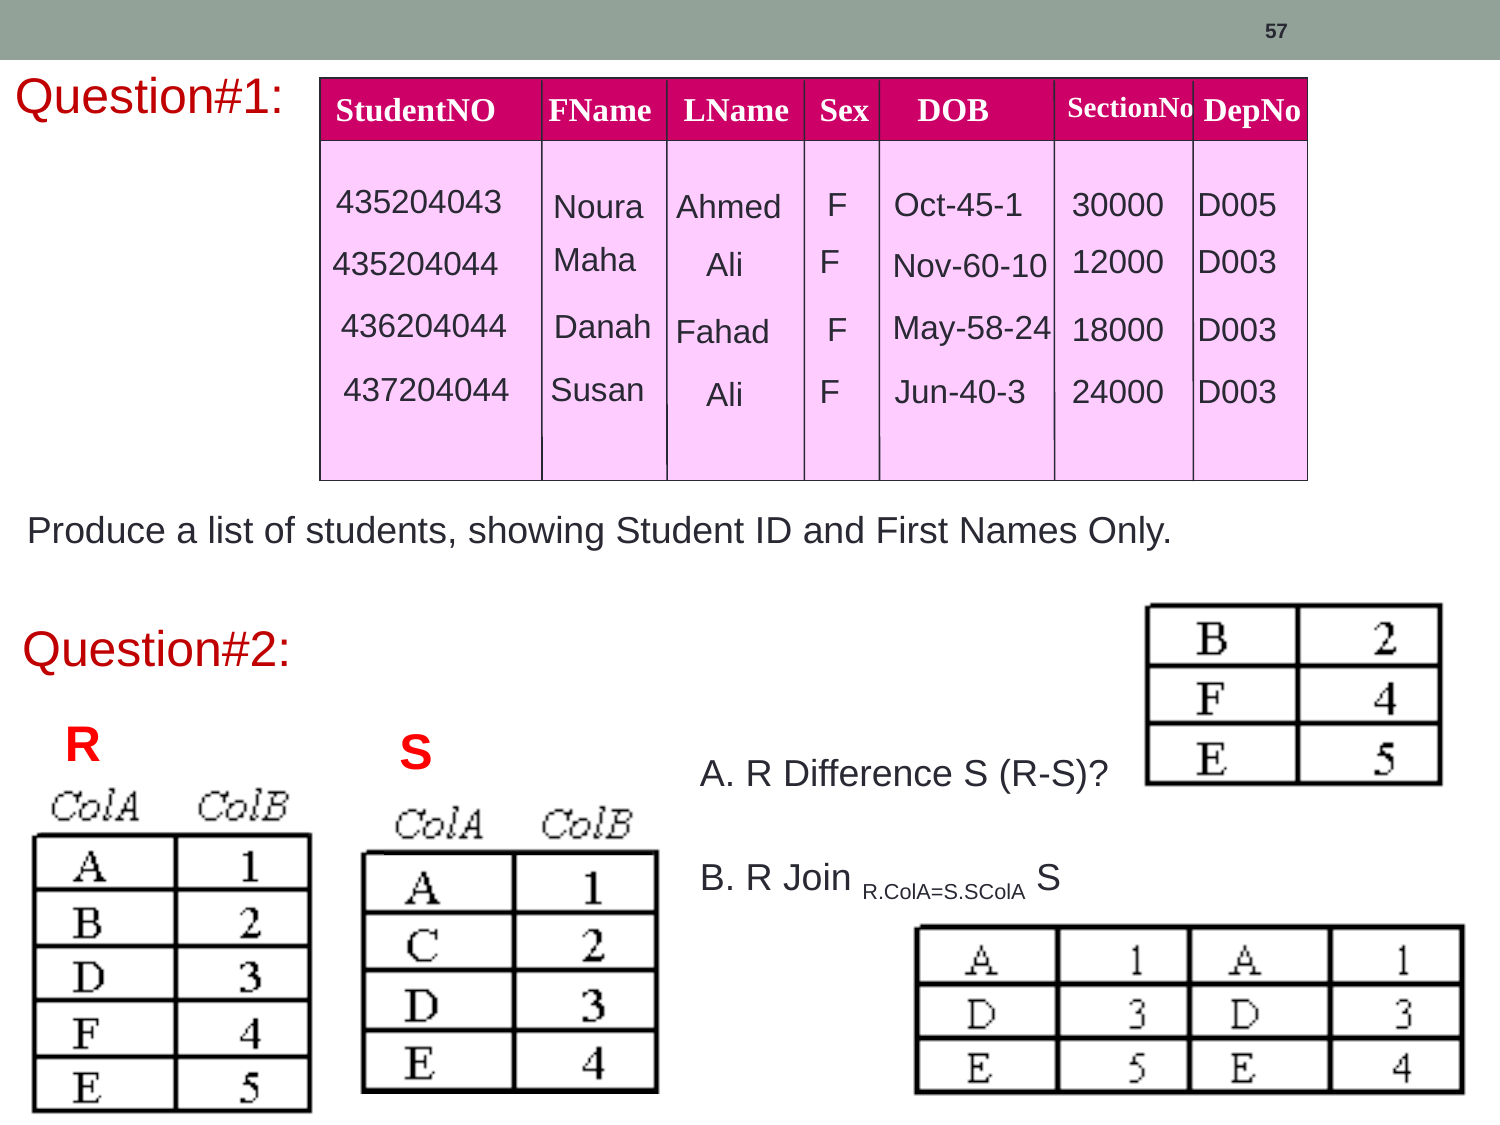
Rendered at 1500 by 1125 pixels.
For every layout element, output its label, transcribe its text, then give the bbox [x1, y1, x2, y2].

text_box 437204044 [328, 360, 525, 456]
text_box R [49, 704, 116, 761]
text_box 3-Jun-40 [879, 362, 1041, 418]
text_box DepNo [1188, 80, 1317, 136]
text_box 24-May-58 [877, 298, 1067, 354]
text_box Maha [538, 230, 652, 286]
text_box [1055, 188, 1193, 481]
text_box 436204044 [325, 296, 522, 352]
text_box 1-Oct-45 [878, 188, 1038, 230]
text_box 18000 [1056, 300, 1179, 355]
text_box 24000 [1056, 362, 1179, 418]
text_box D003 [1182, 362, 1292, 418]
picture [1132, 597, 1452, 799]
text_box F [811, 188, 862, 230]
text_box D003 [1182, 300, 1292, 355]
text_box [880, 292, 1054, 298]
text_box 10-Nov-60 [877, 236, 1063, 292]
text_box Question#1: [0, 0, 1438, 188]
text_box Question#2: [7, 608, 307, 684]
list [30, 818, 320, 1118]
picture [359, 783, 669, 1094]
text_box 435204043 [320, 188, 517, 228]
text_box 30000 [1056, 188, 1179, 230]
text_box Susan [535, 360, 660, 416]
picture [901, 916, 1476, 1107]
text_box S [384, 712, 448, 782]
text_box 12000 [1056, 232, 1179, 288]
text_box B. R Join R.ColA=S.SColA S [685, 846, 1435, 907]
text_box [1194, 188, 1308, 481]
text_box Danah [538, 297, 667, 353]
text_box D003 [1182, 232, 1292, 288]
text_box Fahad [660, 303, 785, 358]
text_box F [804, 362, 855, 418]
text_box Produce a list of students, showing Student ID and First Names Only. [12, 504, 1437, 560]
picture [40, 764, 313, 837]
text_box A. R Difference S (R-S)? [685, 746, 1130, 802]
text_box Ali [691, 235, 759, 291]
text_box 435204044 [308, 234, 514, 290]
text_box F [811, 300, 862, 355]
text_box D005 [1182, 175, 1292, 230]
text_box F [804, 232, 855, 288]
text_box Ahmed [661, 188, 797, 233]
text_box [805, 188, 879, 481]
text_box [880, 354, 1054, 481]
text_box Noura [538, 188, 659, 233]
text_box [319, 188, 804, 481]
text_box Ali [691, 365, 759, 421]
text_box [880, 188, 1054, 236]
